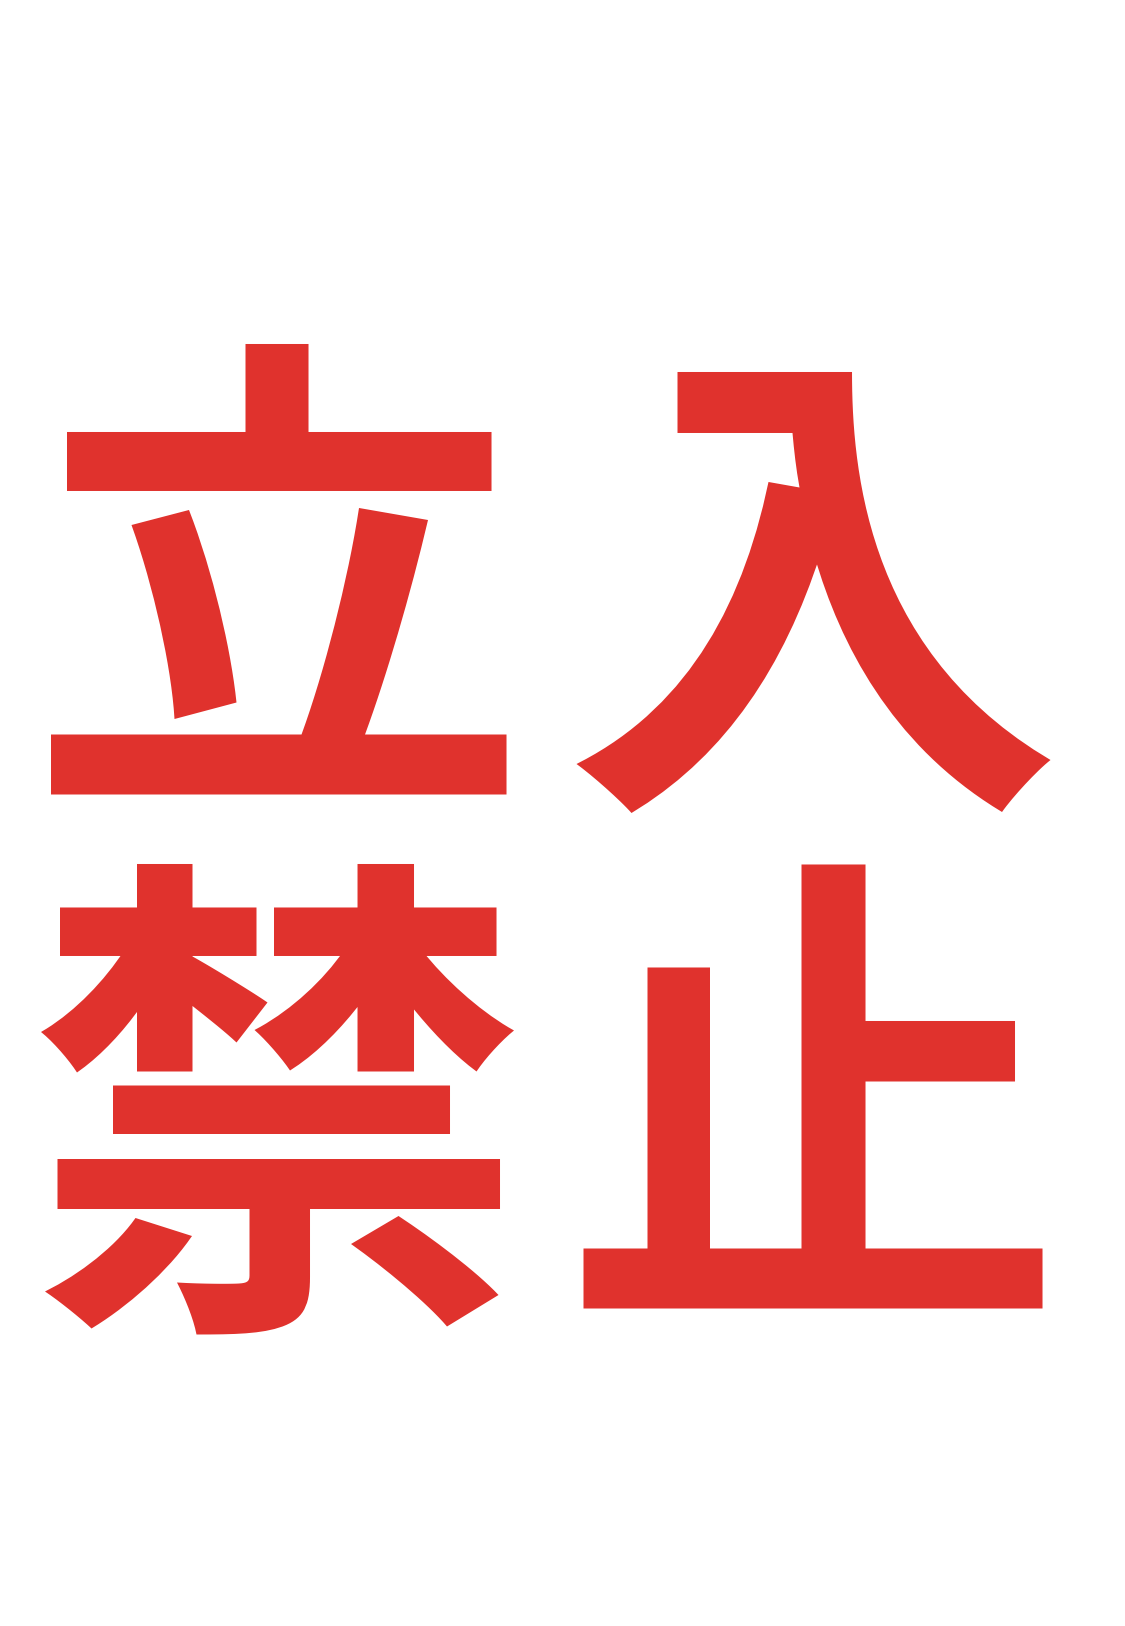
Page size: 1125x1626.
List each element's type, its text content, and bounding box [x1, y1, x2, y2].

text_box 立 [0, 262, 506, 782]
text_box 止 [506, 782, 1121, 1398]
text_box 禁 [0, 782, 506, 1398]
text_box 入 [506, 262, 1121, 782]
